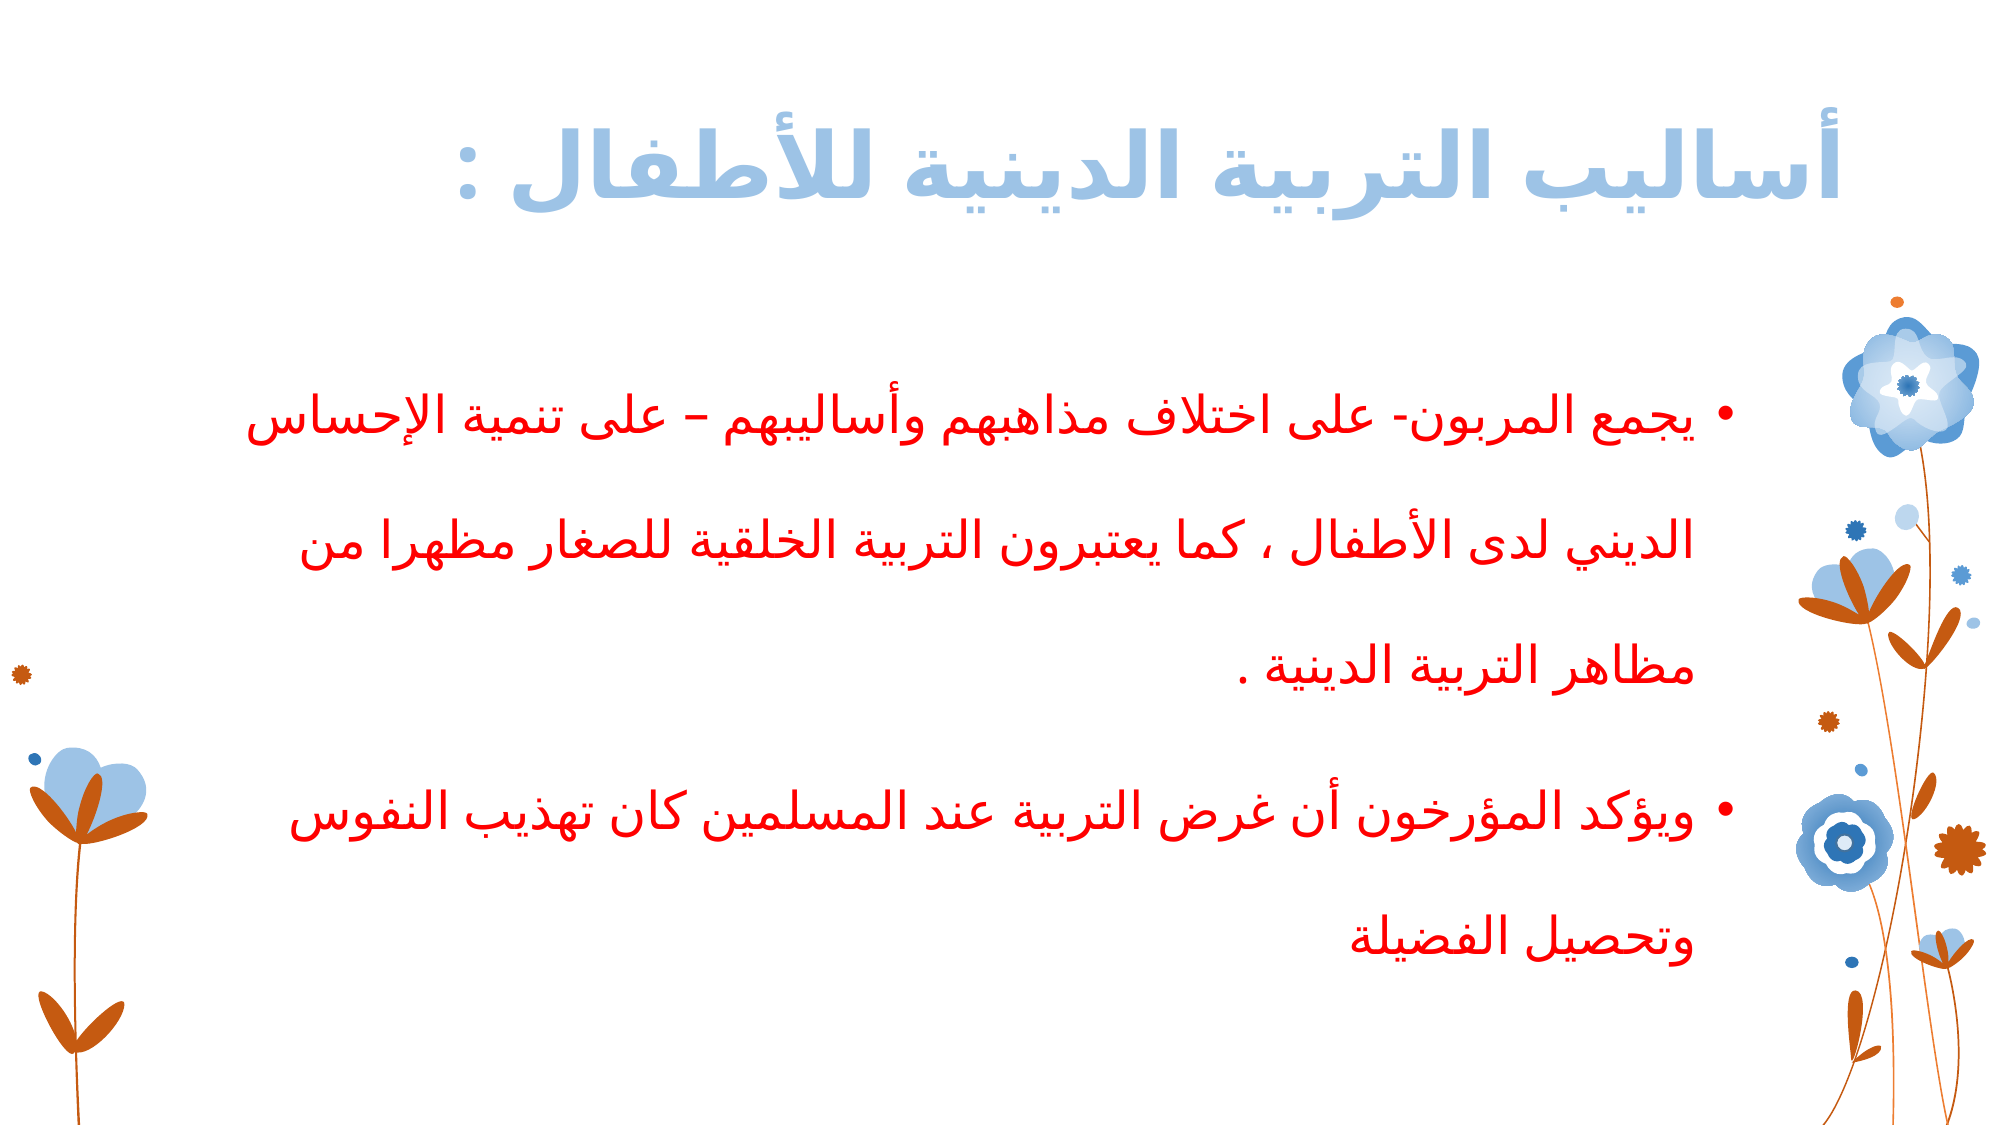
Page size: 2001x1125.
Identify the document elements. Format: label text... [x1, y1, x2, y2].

list يجمع المربون- على اختلاف مذاهبهم وأساليبهم – على تنمية الإحساس الديني لدى الأطفال ، كما يعتبرون التربية الخلقية للصغار مظهرا من مظاهر التربية الدينية . ويؤكد المؤرخون أن غرض التربية عند المسلمين كان تهذيب النفوس وتحصيل الفضيلة [221, 311, 1750, 989]
title أساليب التربية الدينية للأطفال : [137, 59, 1863, 278]
